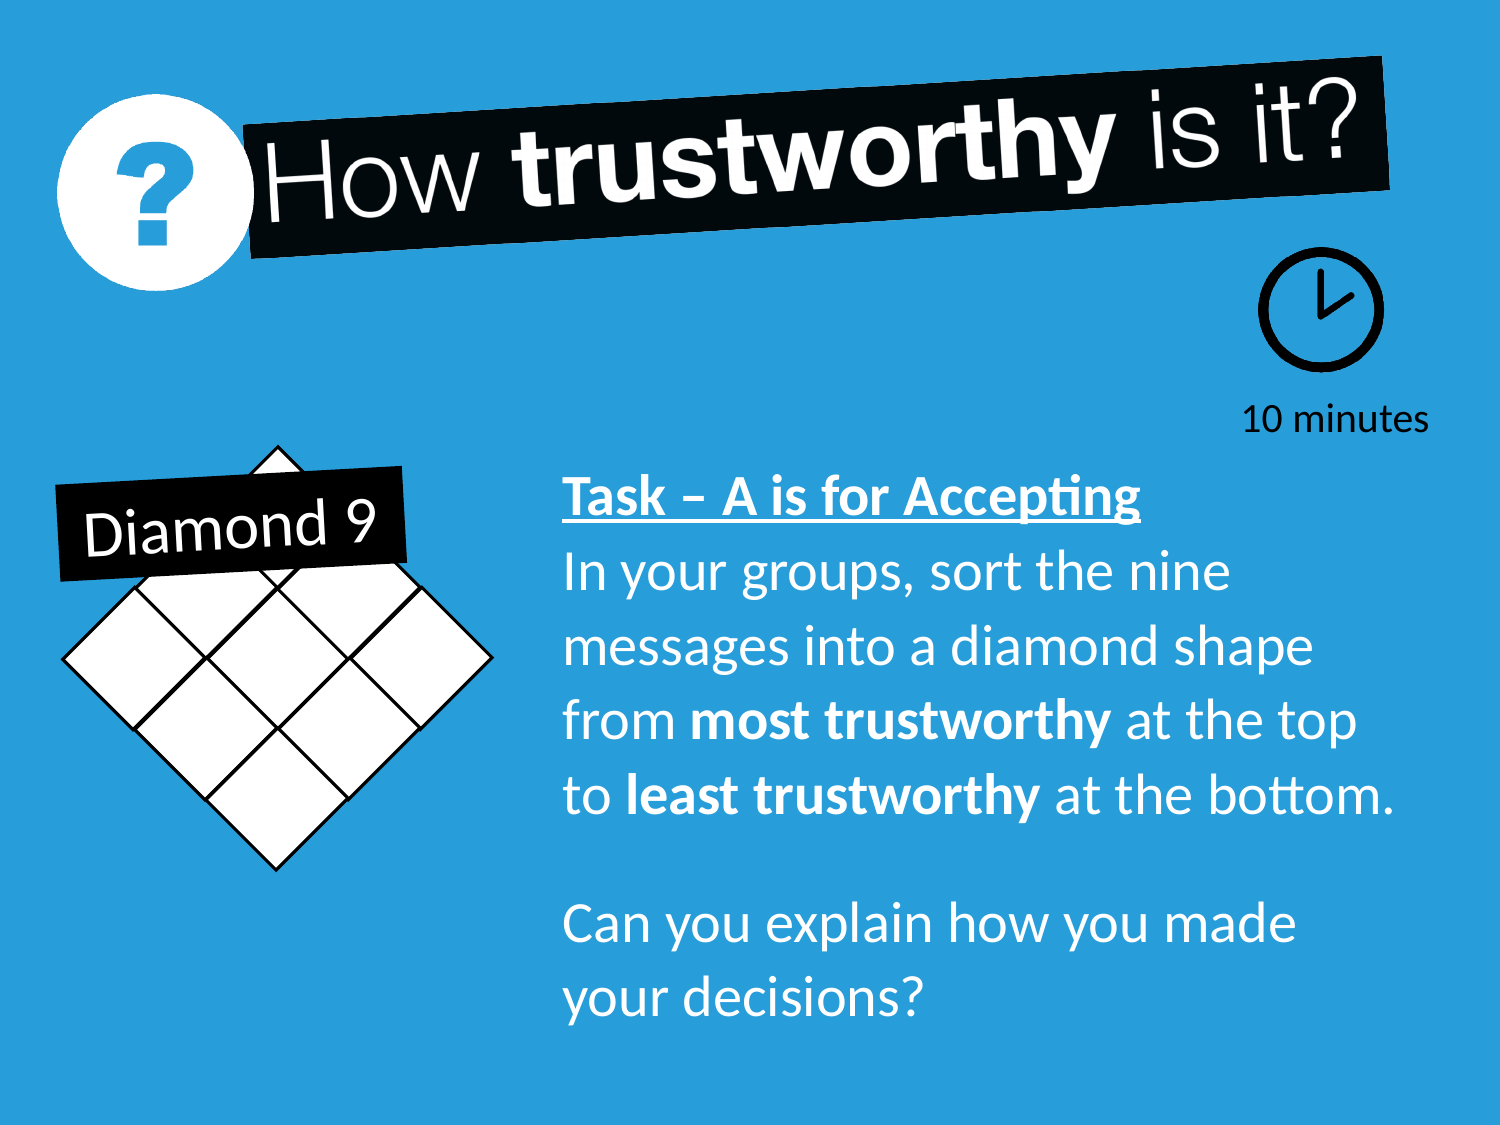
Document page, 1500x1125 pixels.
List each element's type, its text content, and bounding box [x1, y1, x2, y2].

text_box Task – A is for Accepting In your groups, sort the nine messages into a diamond shape from most trustworthy at the top to least trustworthy at the bottom. [547, 449, 1426, 834]
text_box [57, 474, 413, 573]
picture [57, 56, 1389, 291]
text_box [1225, 226, 1455, 450]
text_box Can you explain how you made your decisions? [547, 871, 1390, 1036]
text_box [82, 468, 472, 849]
